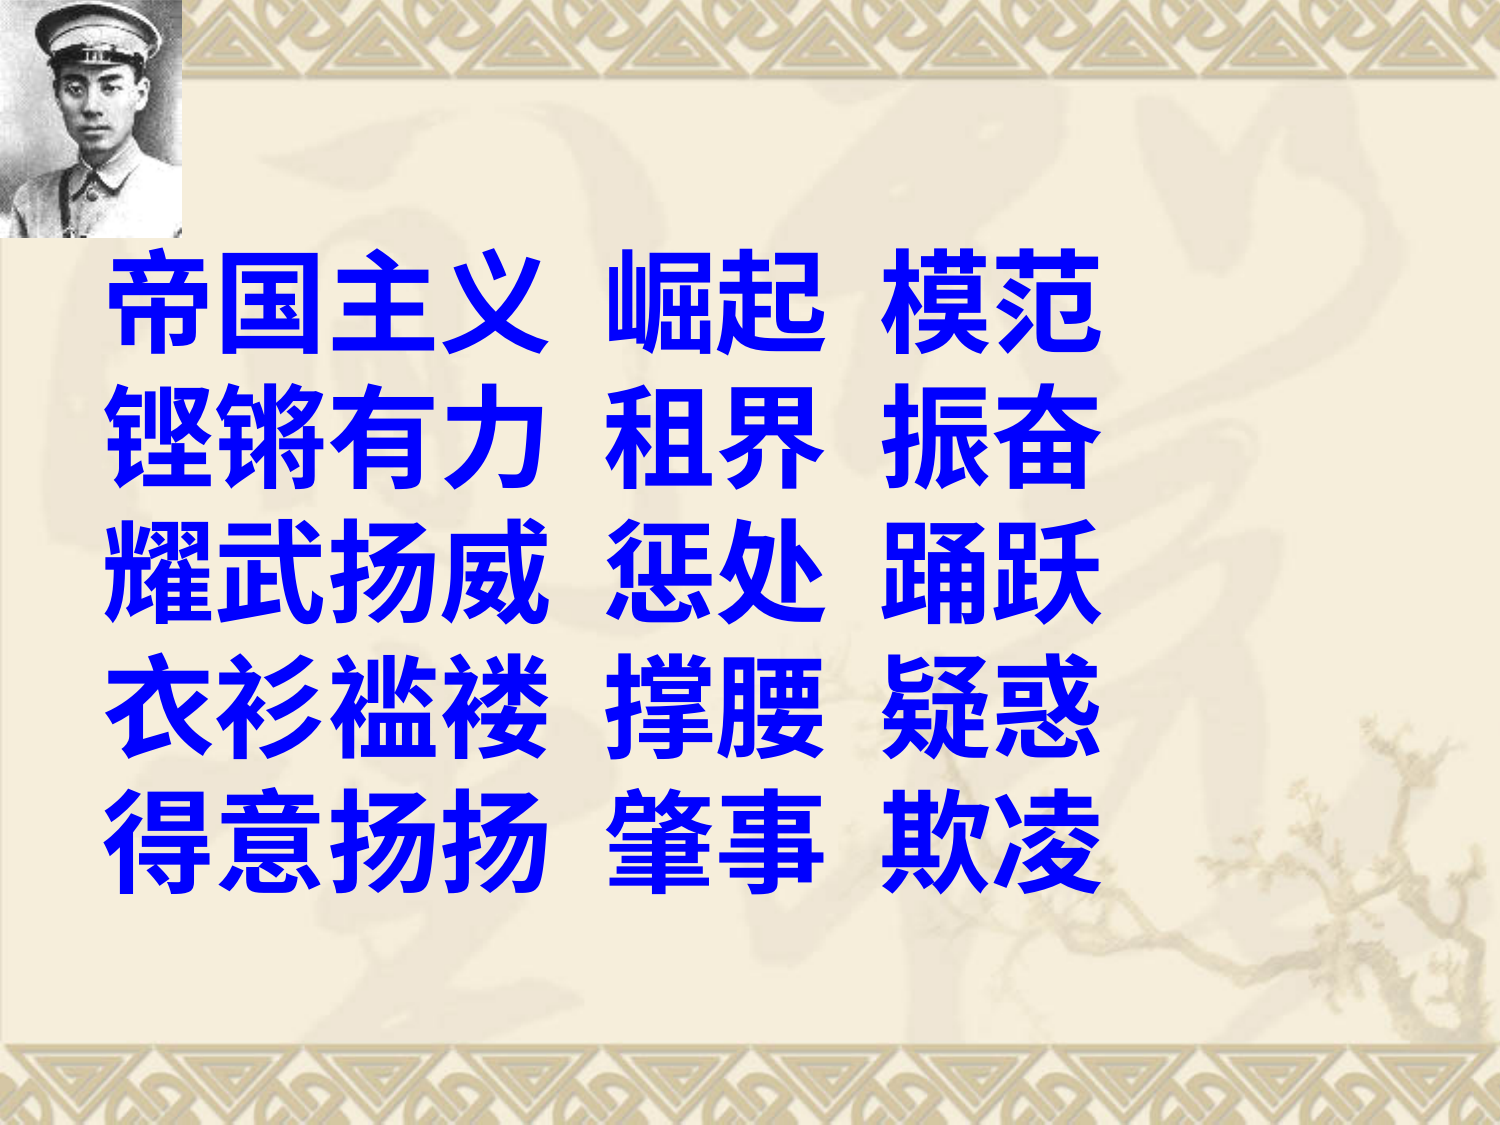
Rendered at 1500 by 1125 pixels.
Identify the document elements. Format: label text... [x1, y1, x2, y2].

picture [0, 0, 1500, 1125]
text_box 帝国主义 崛起 模范 铿锵有力 租界 振奋 耀武扬威 惩处 踊跃 衣衫褴褛 撑腰 疑惑 得意扬扬 肇事 欺凌 [87, 224, 1425, 915]
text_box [0, 0, 182, 238]
